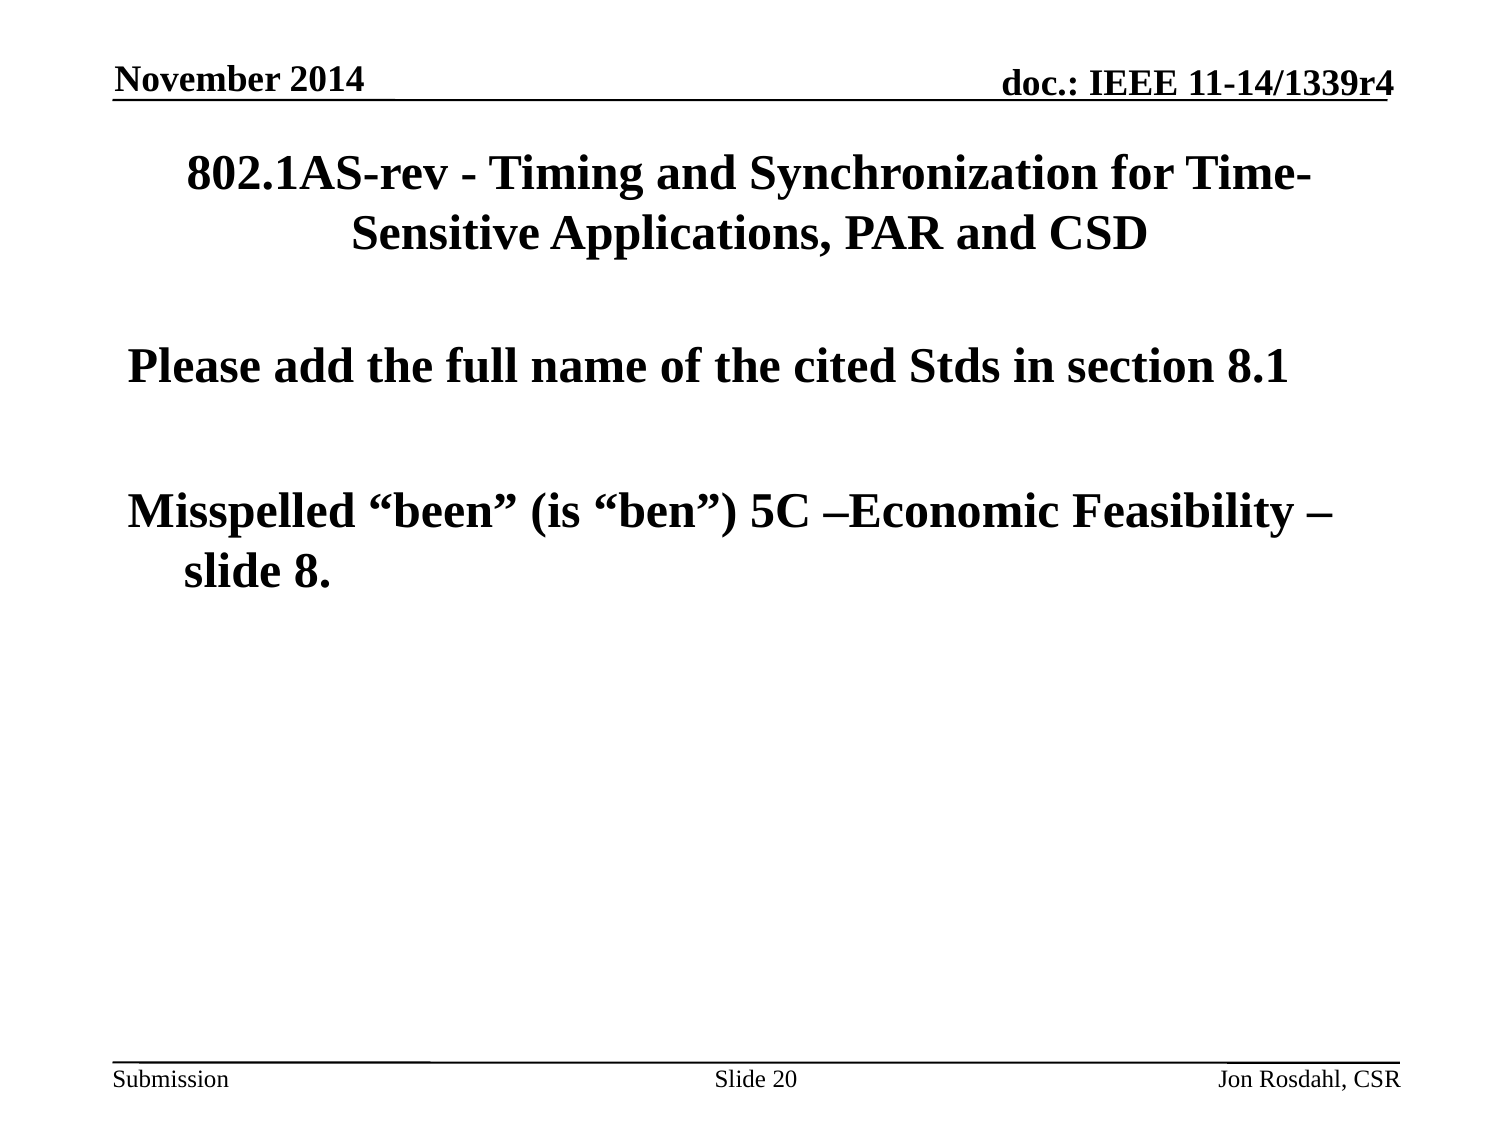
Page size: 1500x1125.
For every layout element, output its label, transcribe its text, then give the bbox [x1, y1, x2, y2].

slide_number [114, 54, 423, 100]
slide_number Slide 20 [712, 1061, 800, 1123]
title 802.1AS-rev - Timing and Synchronization for Time-Sensitive Applications, PAR and CSD [112, 112, 1388, 288]
footer Jon Rosdahl, CSR [878, 1061, 1402, 1093]
list Please add the full name of the cited Stds in section 8.1 Misspelled “been” (is “ben”) 5C –Economic Feasibility – slide 8. [112, 324, 1388, 1000]
